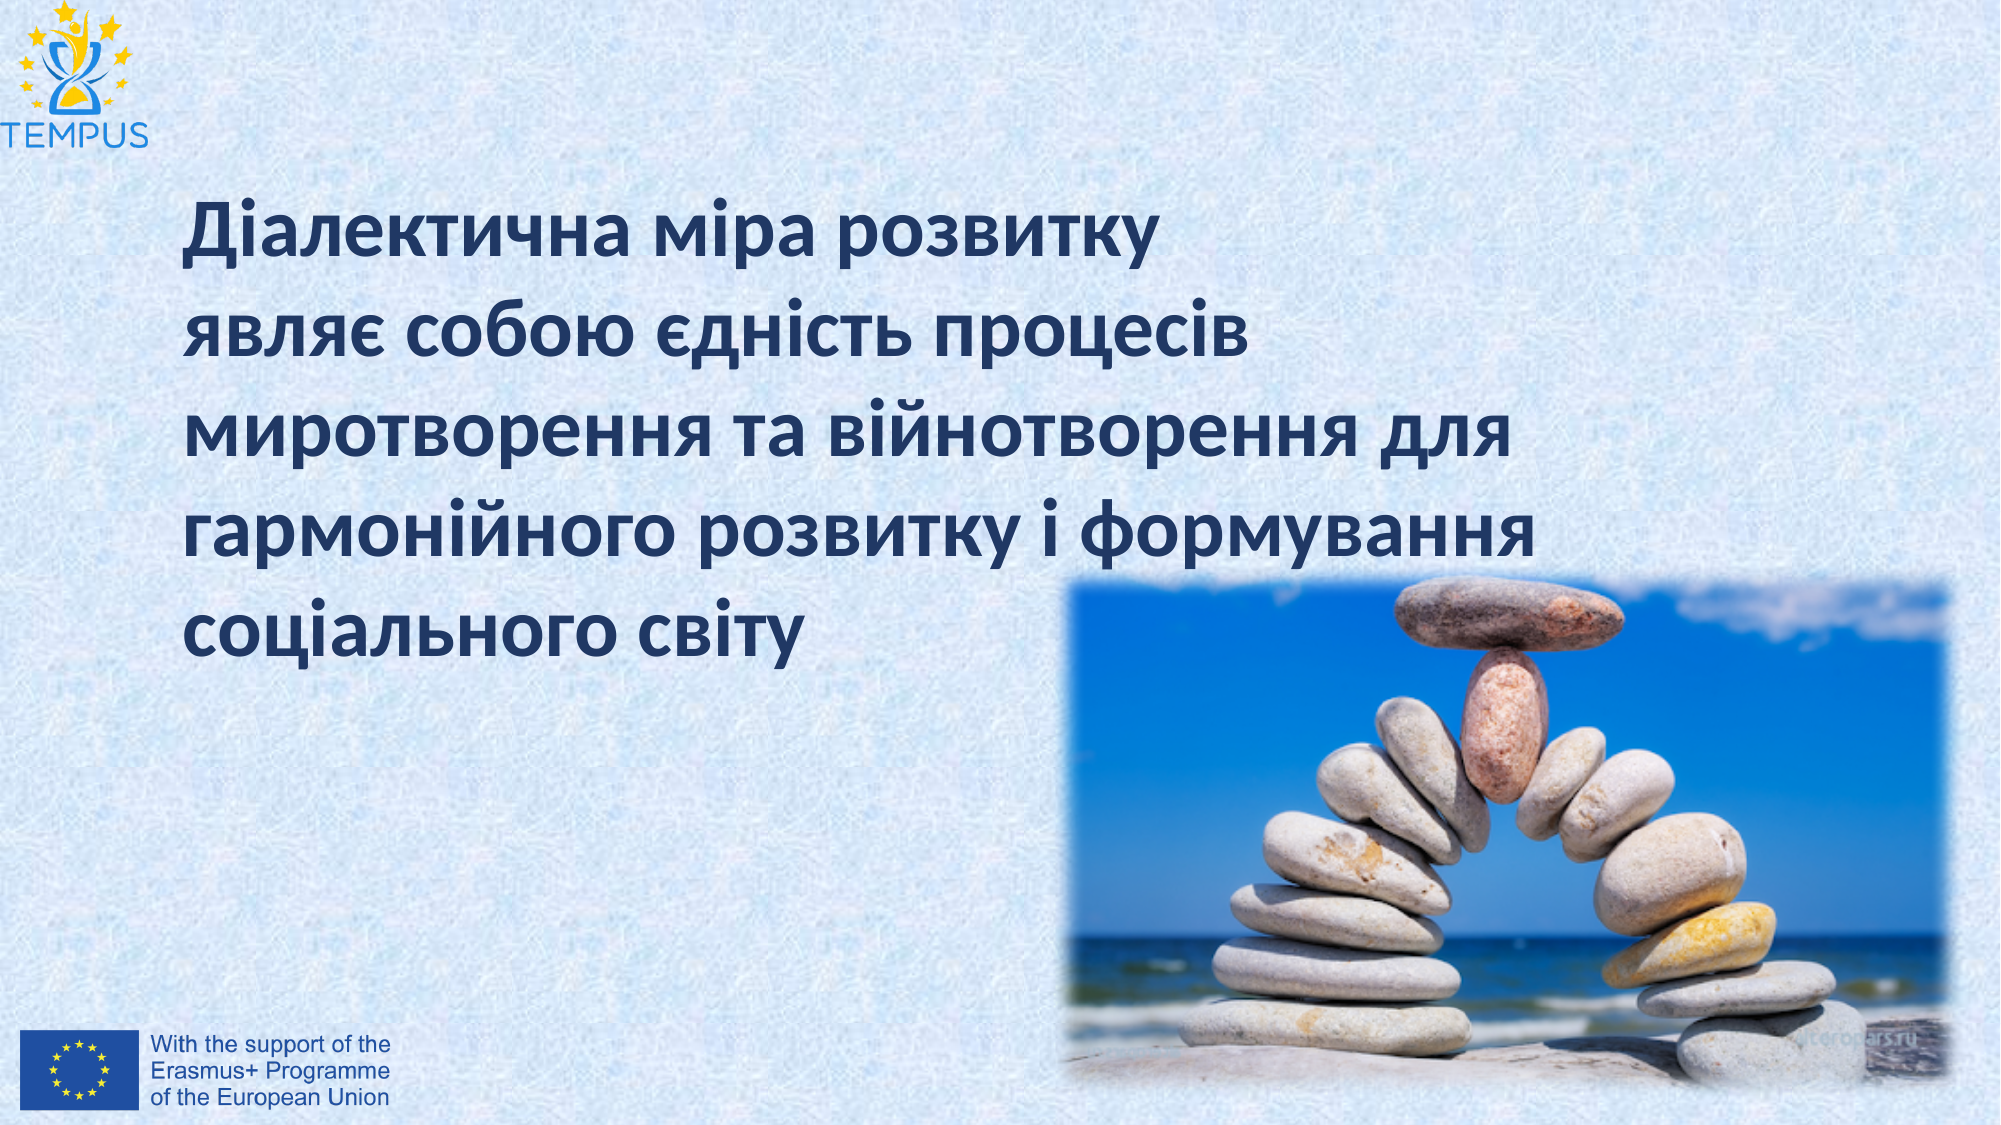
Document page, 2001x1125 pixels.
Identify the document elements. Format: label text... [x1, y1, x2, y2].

text_box Діалектична міра розвитку являє собою єдність процесів миротворення та війнотворення для гармонійного розвитку і формування соціального світу [168, 166, 1800, 681]
picture [0, 0, 2001, 1125]
